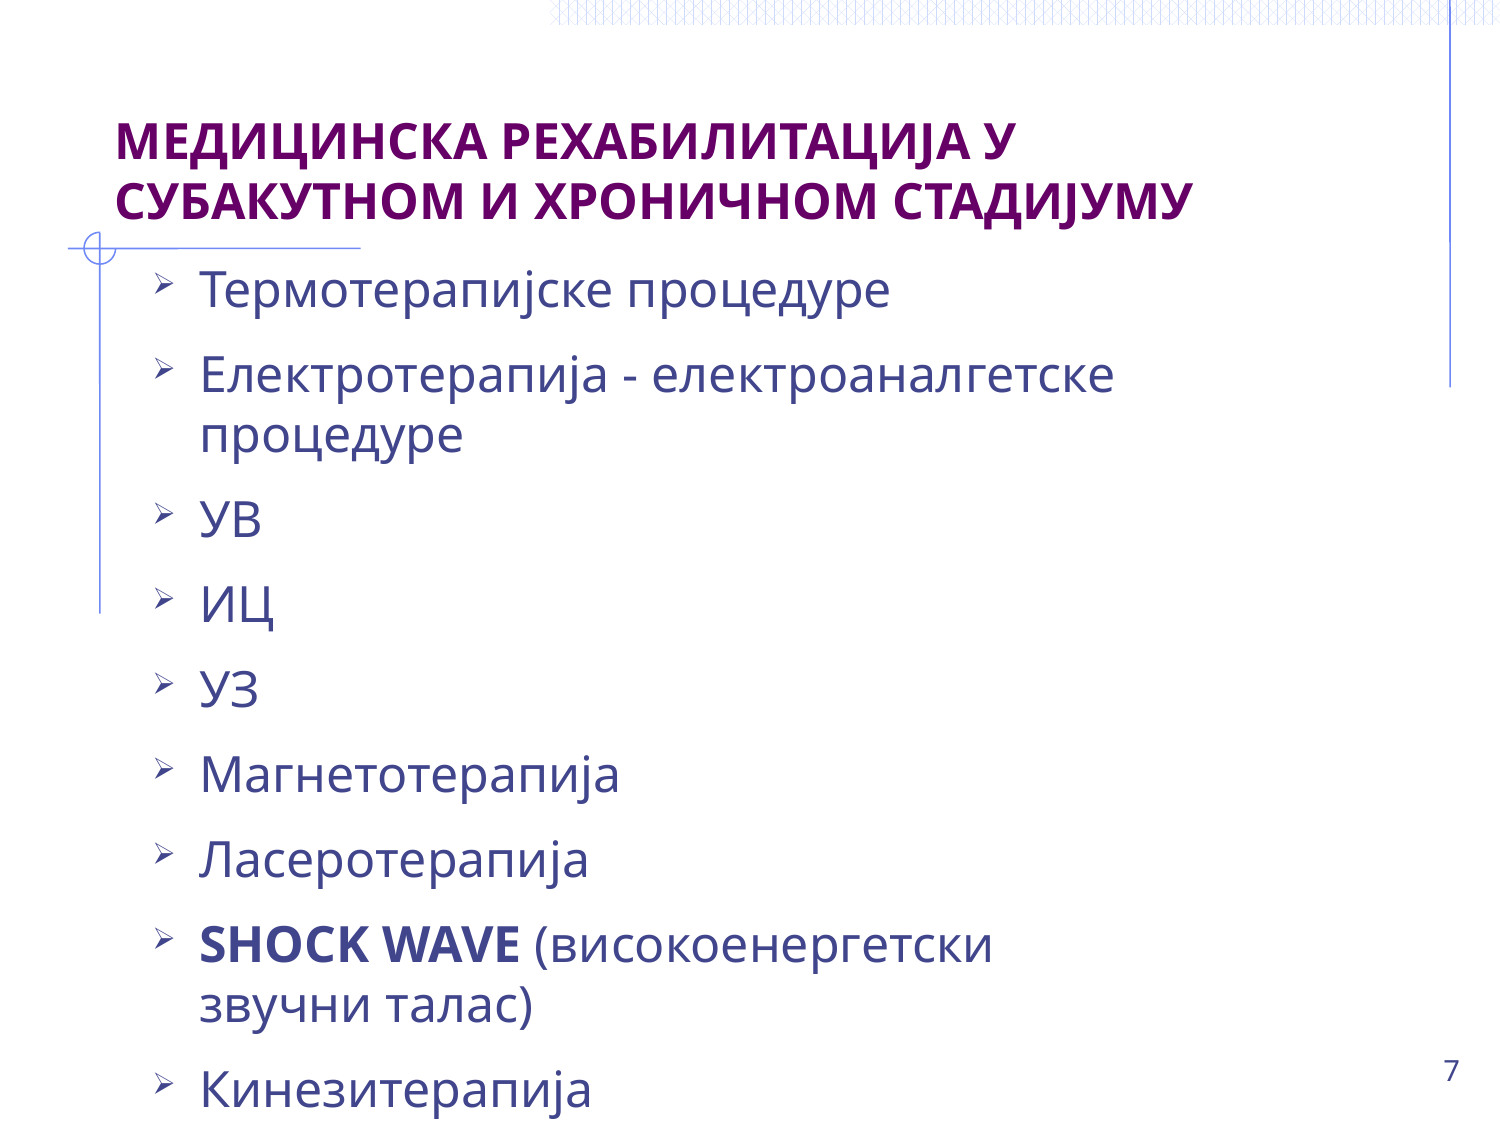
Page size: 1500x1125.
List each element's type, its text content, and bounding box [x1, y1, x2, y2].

list Термотерапијске процедуре Електротерапија - електроаналгетске процедуре УВ ИЦ УЗ Магнетотерапија Ласеротерапија SHOCK WAVE (високоенергетски звучни талас) Кинезитерапија [62, 249, 1188, 926]
title МЕДИЦИНСКА РЕХАБИЛИТАЦИЈА У СУБАКУТНОМ И ХРОНИЧНОМ СТАДИЈУМУ [99, 49, 1376, 238]
slide_number 7 [1162, 1025, 1475, 1100]
